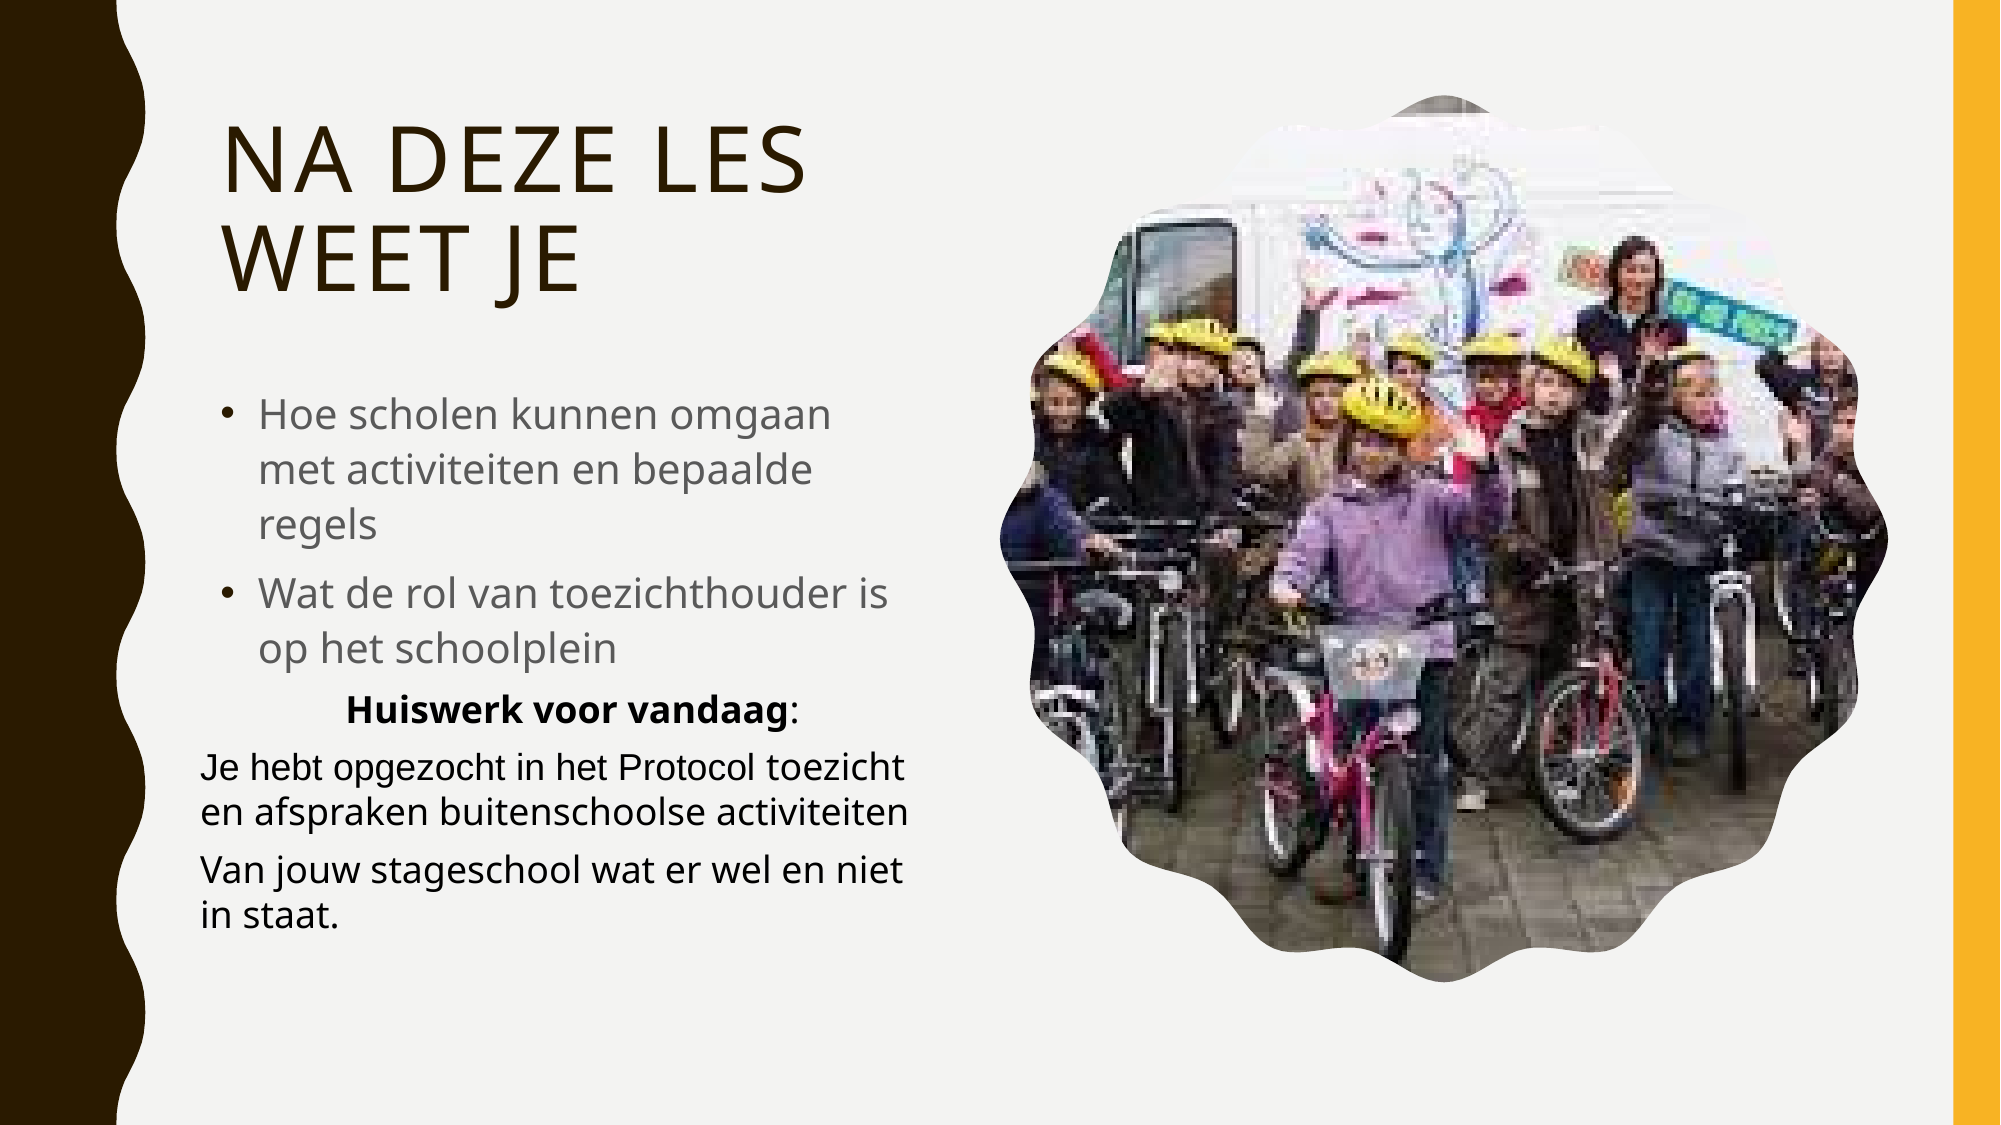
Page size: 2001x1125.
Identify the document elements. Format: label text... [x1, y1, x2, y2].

list Hoe scholen kunnen omgaan met activiteiten en bepaalde regels Wat de rol van toezichthouder is op het schoolplein [205, 375, 922, 678]
text_box Huiswerk voor vandaag: Je hebt opgezocht in het Protocol toezicht en afspraken buitenschoolse activiteiten Van jouw stageschool wat er wel en niet in staat. [185, 678, 960, 1016]
picture [999, 95, 1889, 983]
title Na deze les weet je [205, 105, 921, 323]
